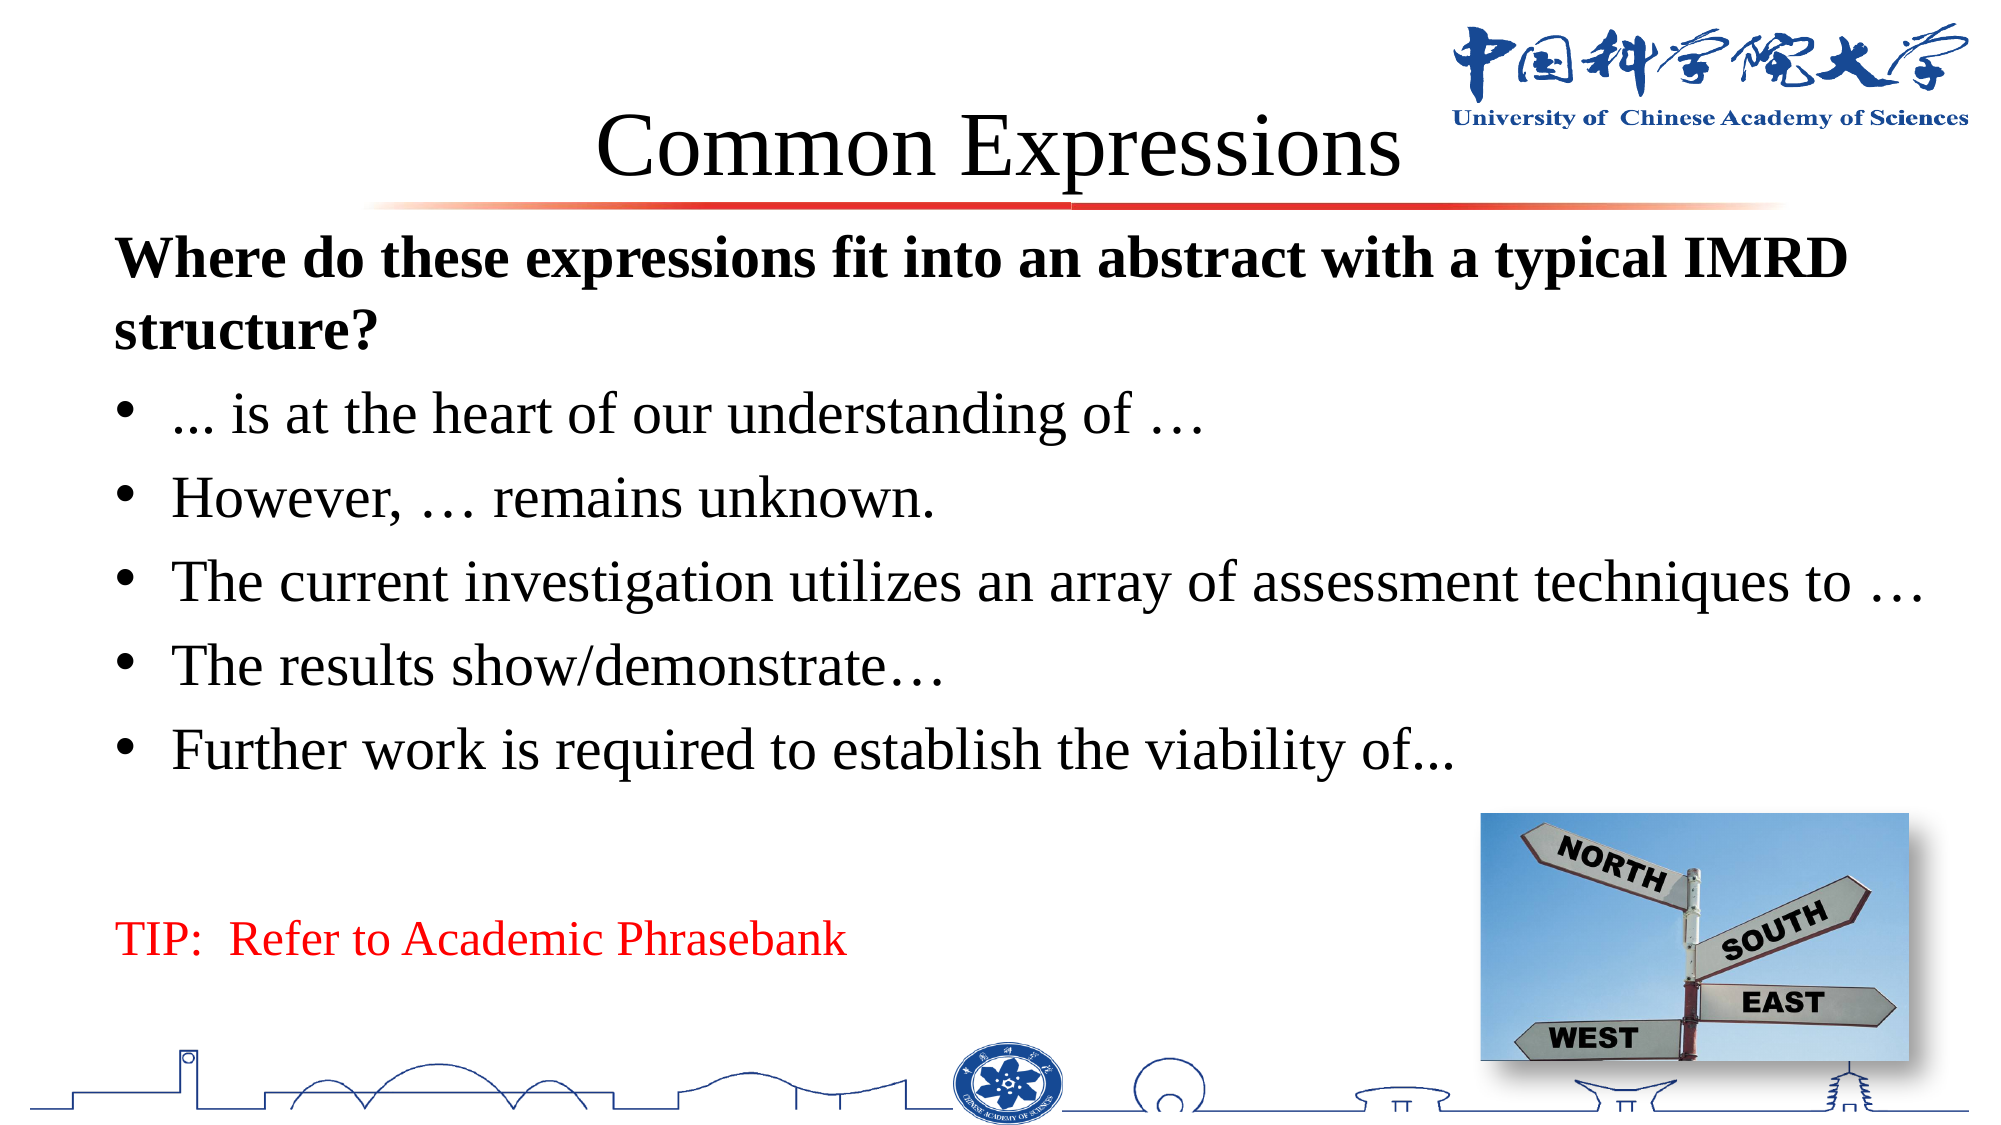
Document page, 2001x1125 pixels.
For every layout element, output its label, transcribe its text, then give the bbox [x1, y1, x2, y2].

picture [1437, 23, 1969, 129]
picture [30, 813, 1969, 1125]
text_box TIP: Refer to Academic Phrasebank [99, 897, 1413, 973]
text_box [334, 202, 1816, 210]
list Where do these expressions fit into an abstract with a typical IMRD structure? ... is at the heart of our understanding of … However, … remains unknown. The current investigation utilizes an array of assessment techniques to … The results show/demonstrate… Further work is required to establish the viability of... [99, 209, 1953, 816]
title Common Expressions [99, 45, 1900, 209]
